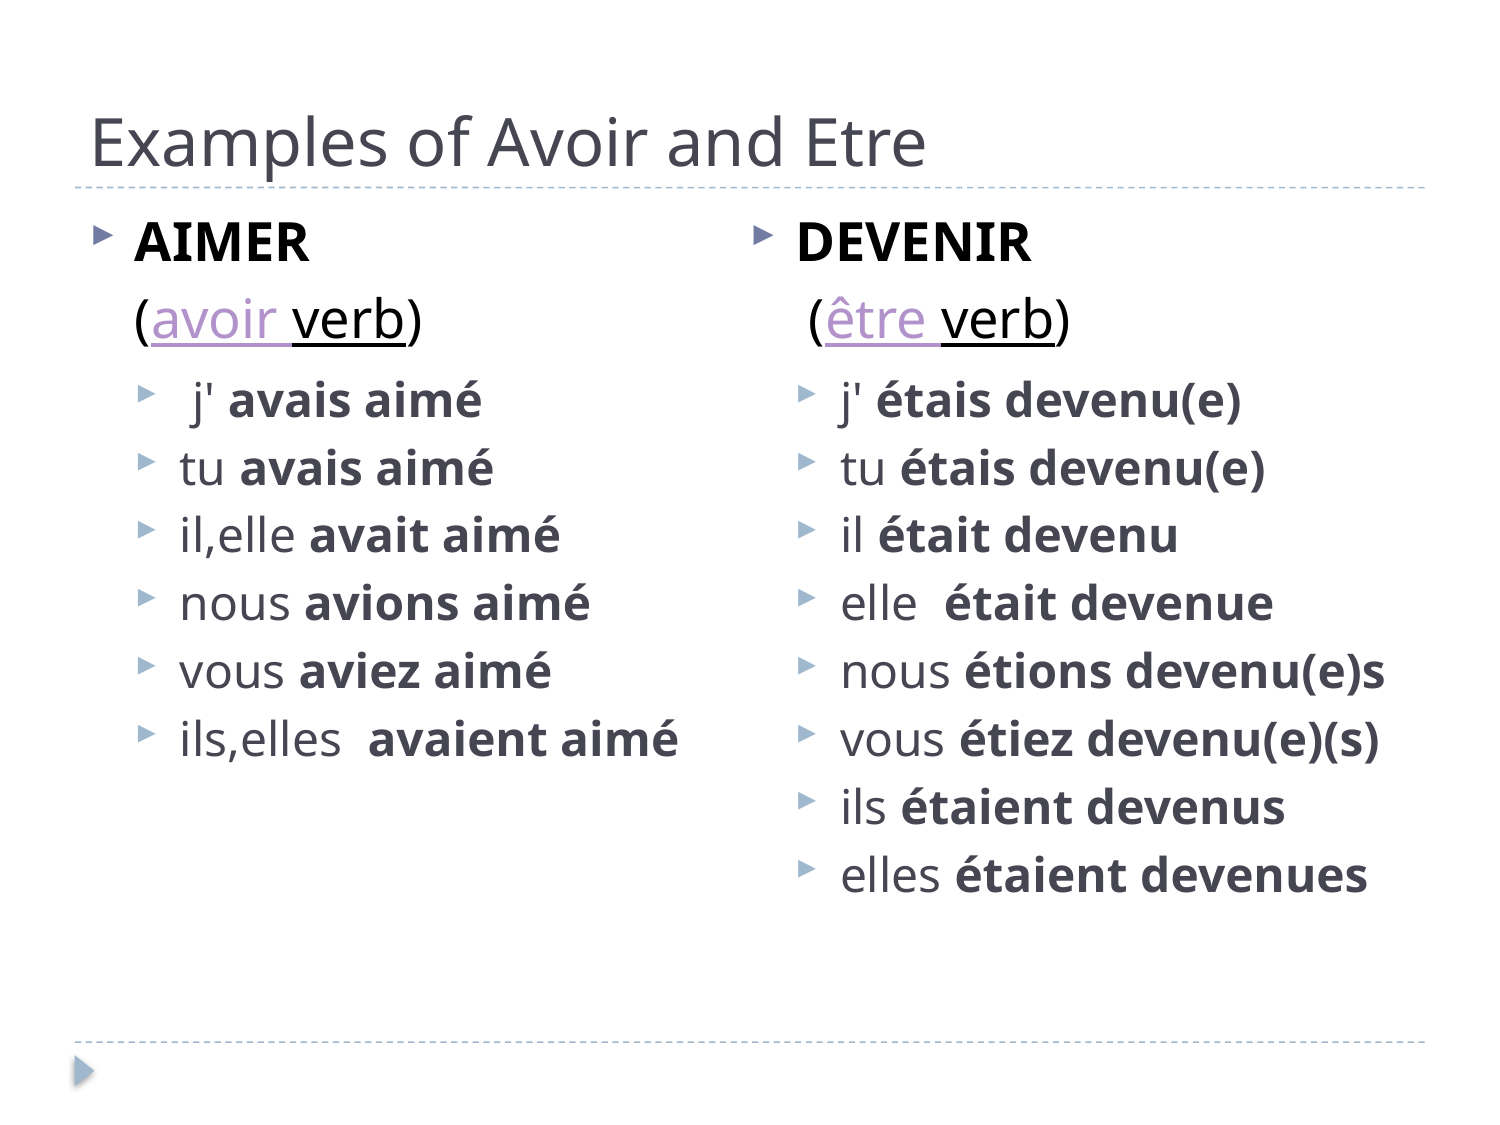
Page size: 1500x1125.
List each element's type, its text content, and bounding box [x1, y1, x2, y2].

list AIMER (avoir verb) j' avais aimé tu avais aimé il,elle avait aimé nous avions aimé vous aviez aimé ils,elles avaient aimé DEVENIR (être verb) j' étais devenu(e) tu étais devenu(e) il était devenu elle était devenue nous étions devenu(e)s vous étiez devenu(e)(s) ils étaient devenus elles étaient devenues [75, 200, 1425, 1010]
title Examples of Avoir and Etre [75, 24, 1425, 188]
